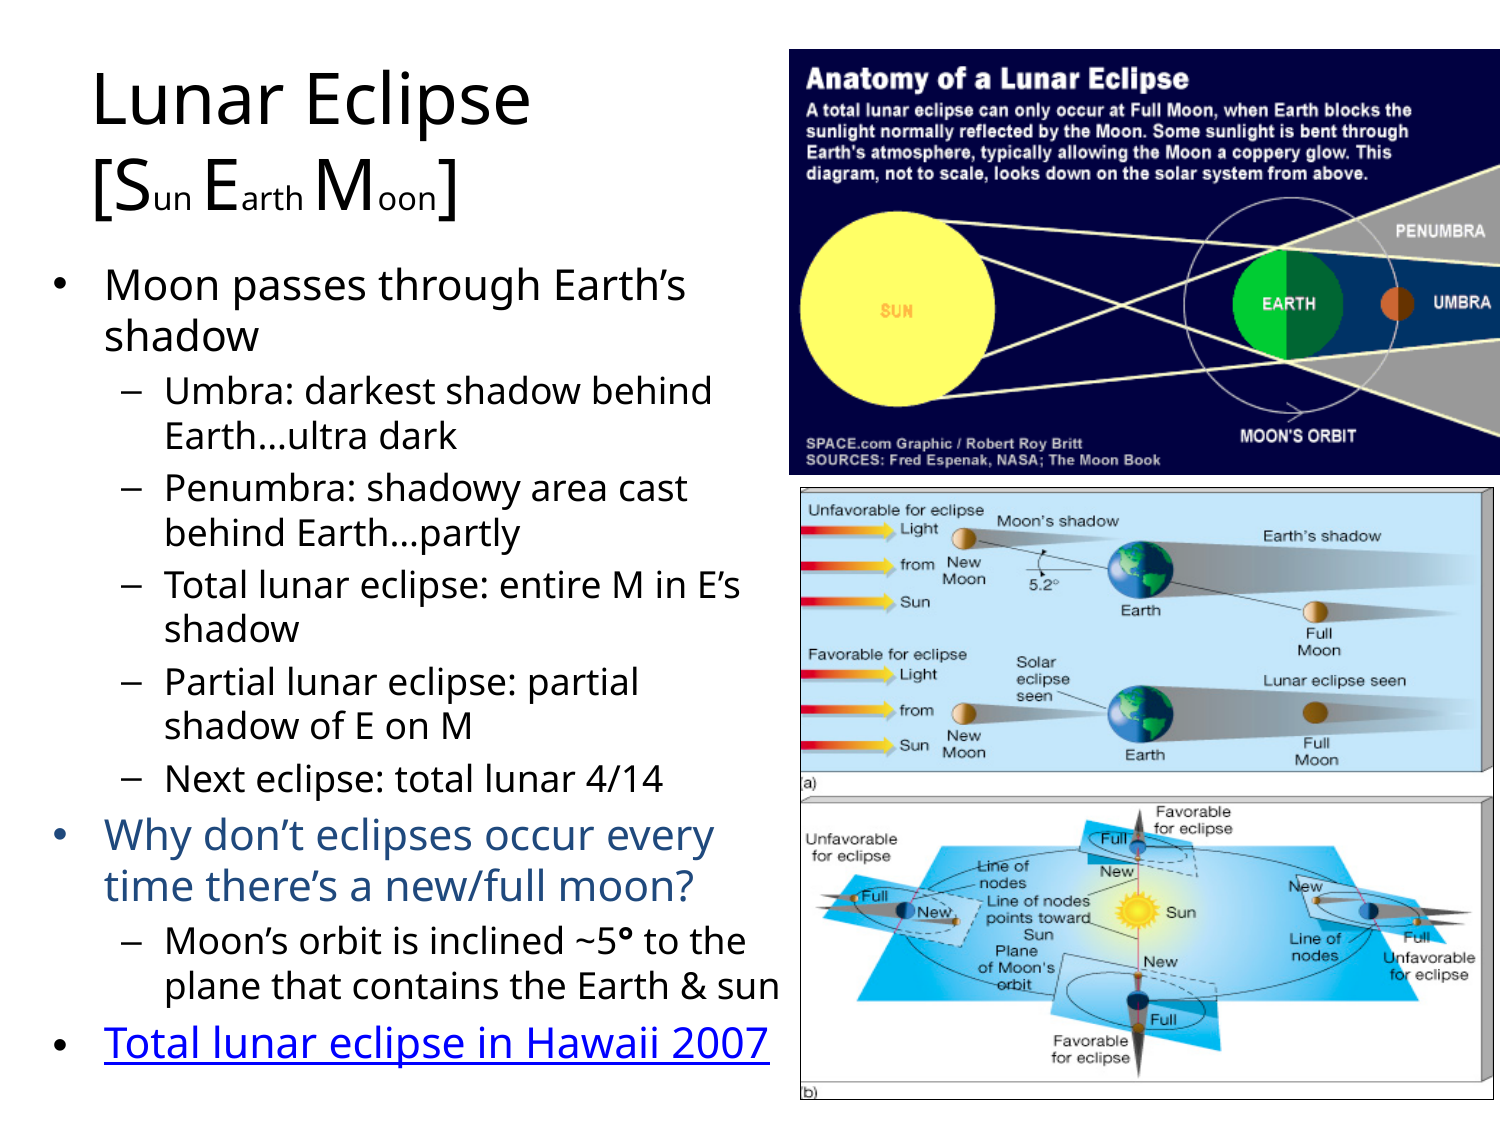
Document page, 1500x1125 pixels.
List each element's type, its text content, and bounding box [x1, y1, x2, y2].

list Moon passes through Earth’s shadow Umbra: darkest shadow behind Earth…ultra dark Penumbra: shadowy area cast behind Earth…partly Total lunar eclipse: entire M in E’s shadow Partial lunar eclipse: partial shadow of E on M Next eclipse: total lunar 4/14 Why don’t eclipses occur every time there’s a new/full moon? Moon’s orbit is inclined ~5° to the plane that contains the Earth & sun Total lunar eclipse in Hawaii 2007 [37, 249, 797, 1100]
picture [789, 49, 1500, 476]
picture [799, 487, 1495, 1101]
title Lunar Eclipse [Sun Earth Moon] [75, 45, 1425, 233]
